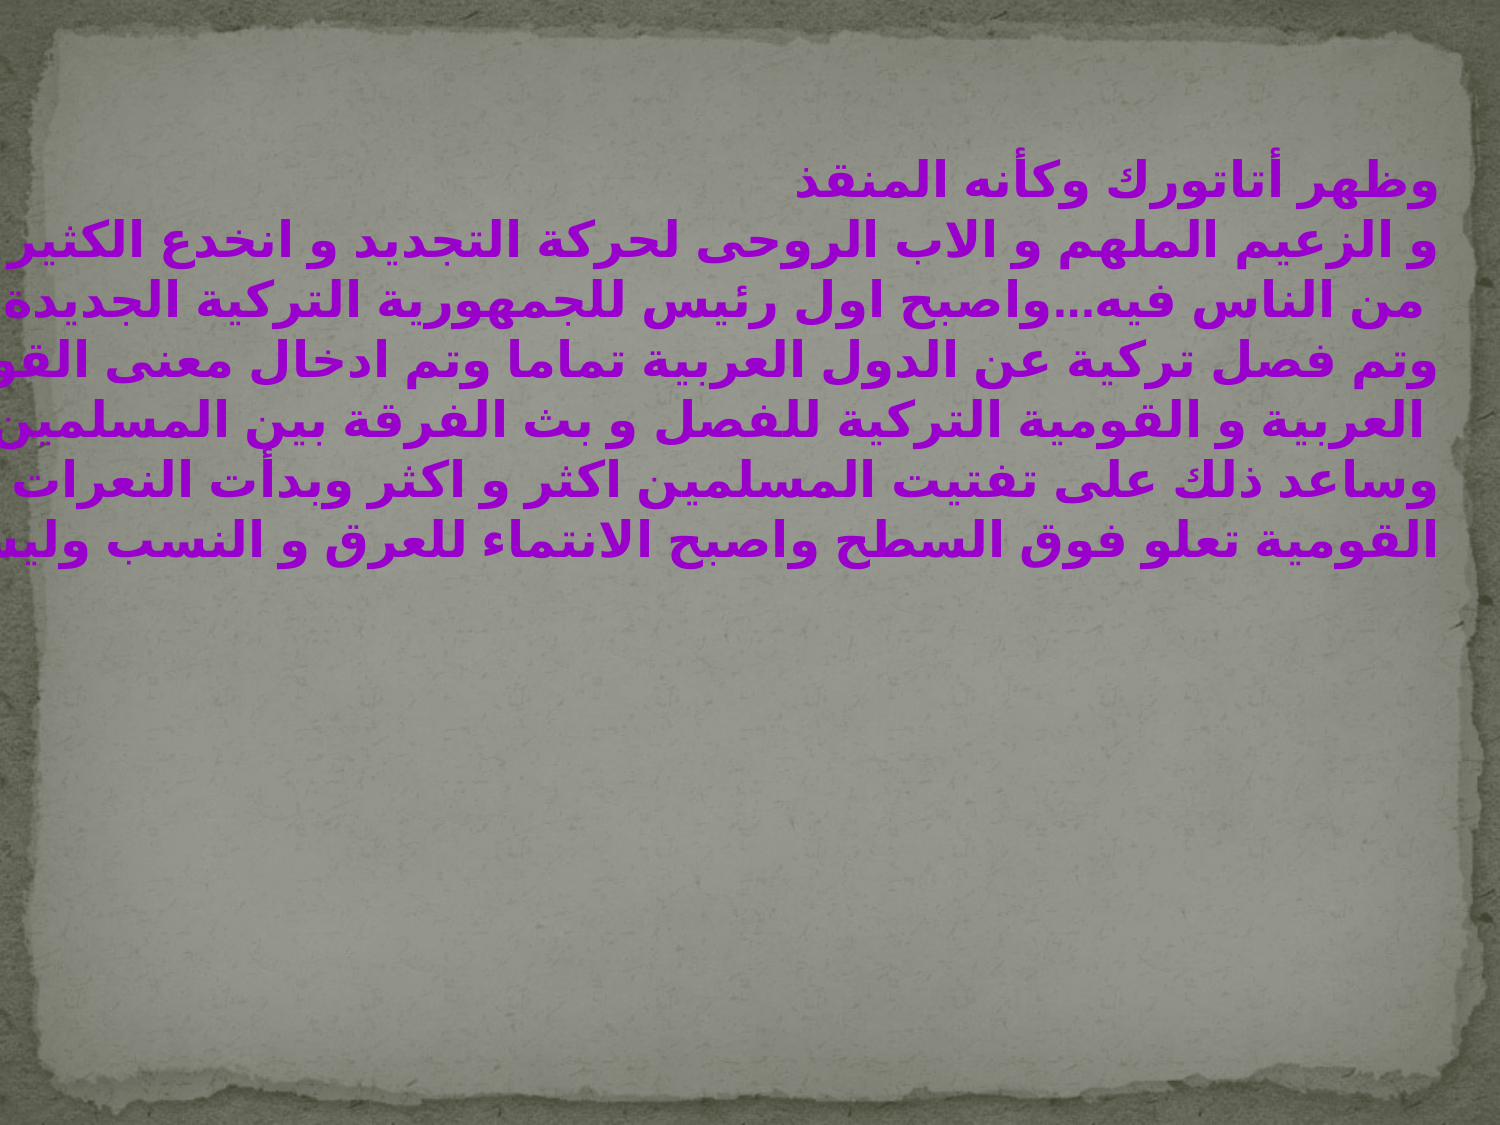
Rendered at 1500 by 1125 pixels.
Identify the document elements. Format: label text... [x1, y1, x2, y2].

text_box وظهر أتاتورك وكأنه المنقذ و الزعيم الملهم و الاب الروحى لحركة التجديد و انخدع الكثير من الناس فيه...واصبح اول رئيس للجمهورية التركية الجديدة وتم فصل تركية عن الدول العربية تماما وتم ادخال معنى القومية العربية و القومية التركية للفصل و بث الفرقة بين المسلمين وساعد ذلك على تفتيت المسلمين اكثر و اكثر وبدأت النعرات القومية تعلو فوق السطح واصبح الانتماء للعرق و النسب وليس للدين [0, 140, 1456, 576]
